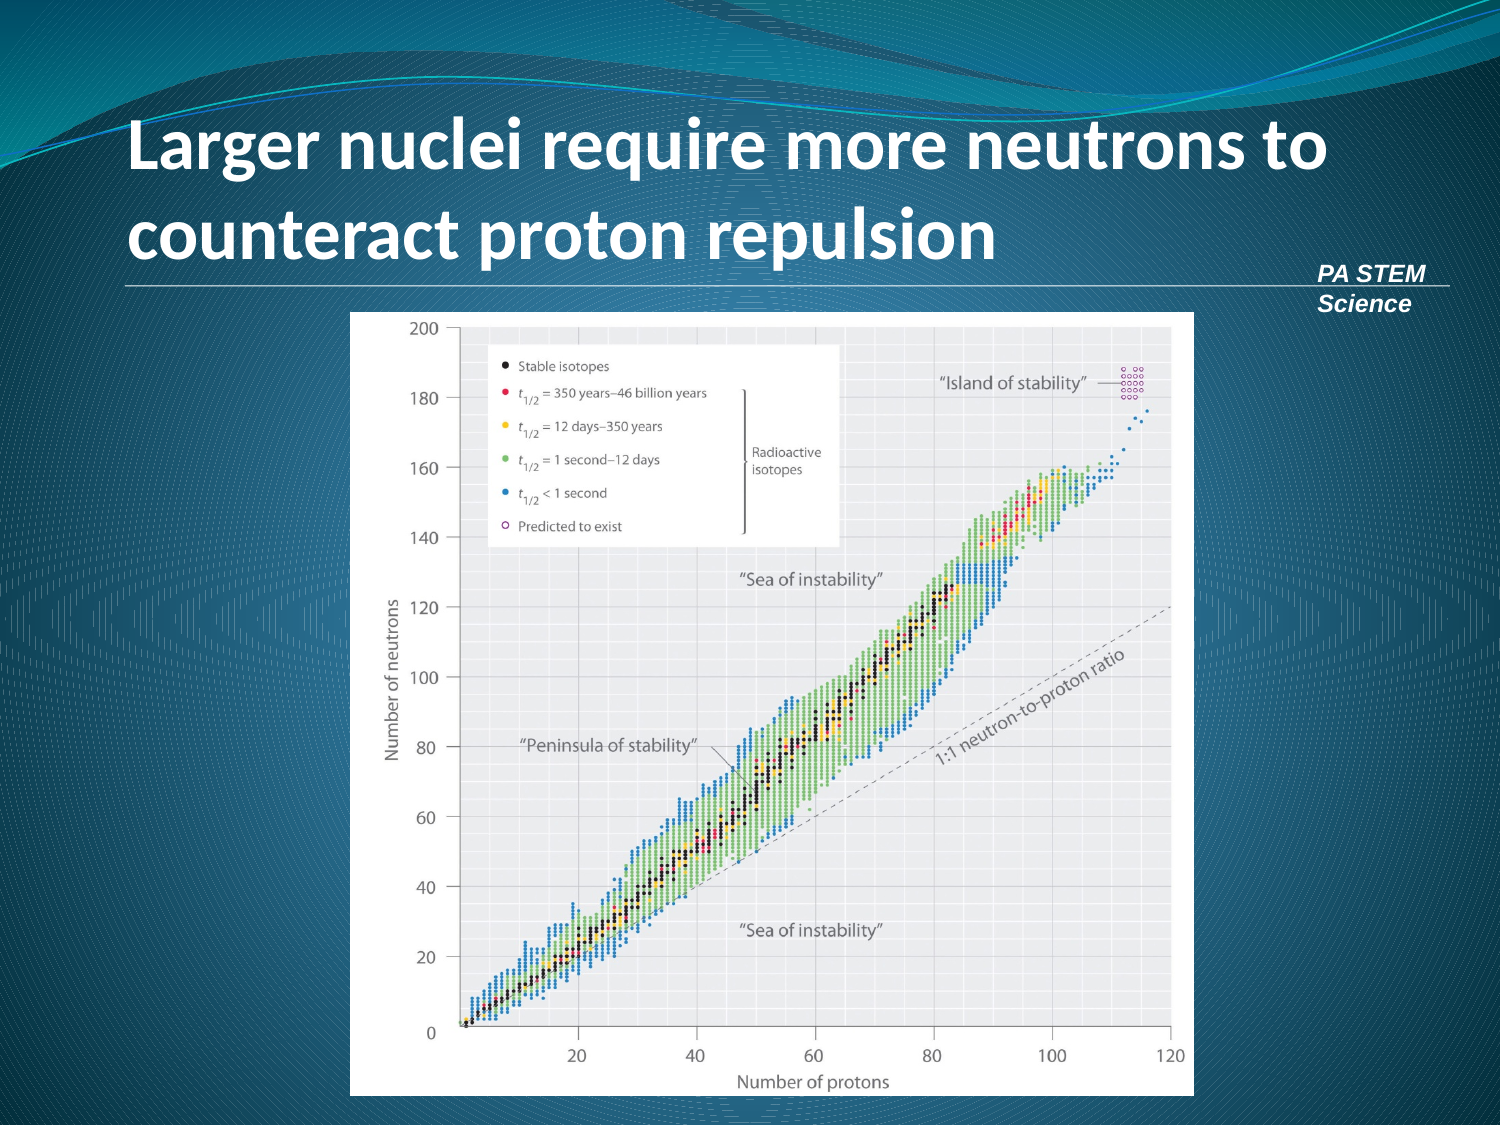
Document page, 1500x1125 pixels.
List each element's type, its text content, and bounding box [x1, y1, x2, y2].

picture [349, 312, 1194, 1096]
text_box Larger nuclei require more neutrons to counteract proton repulsion [112, 87, 1463, 283]
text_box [124, 249, 1451, 326]
